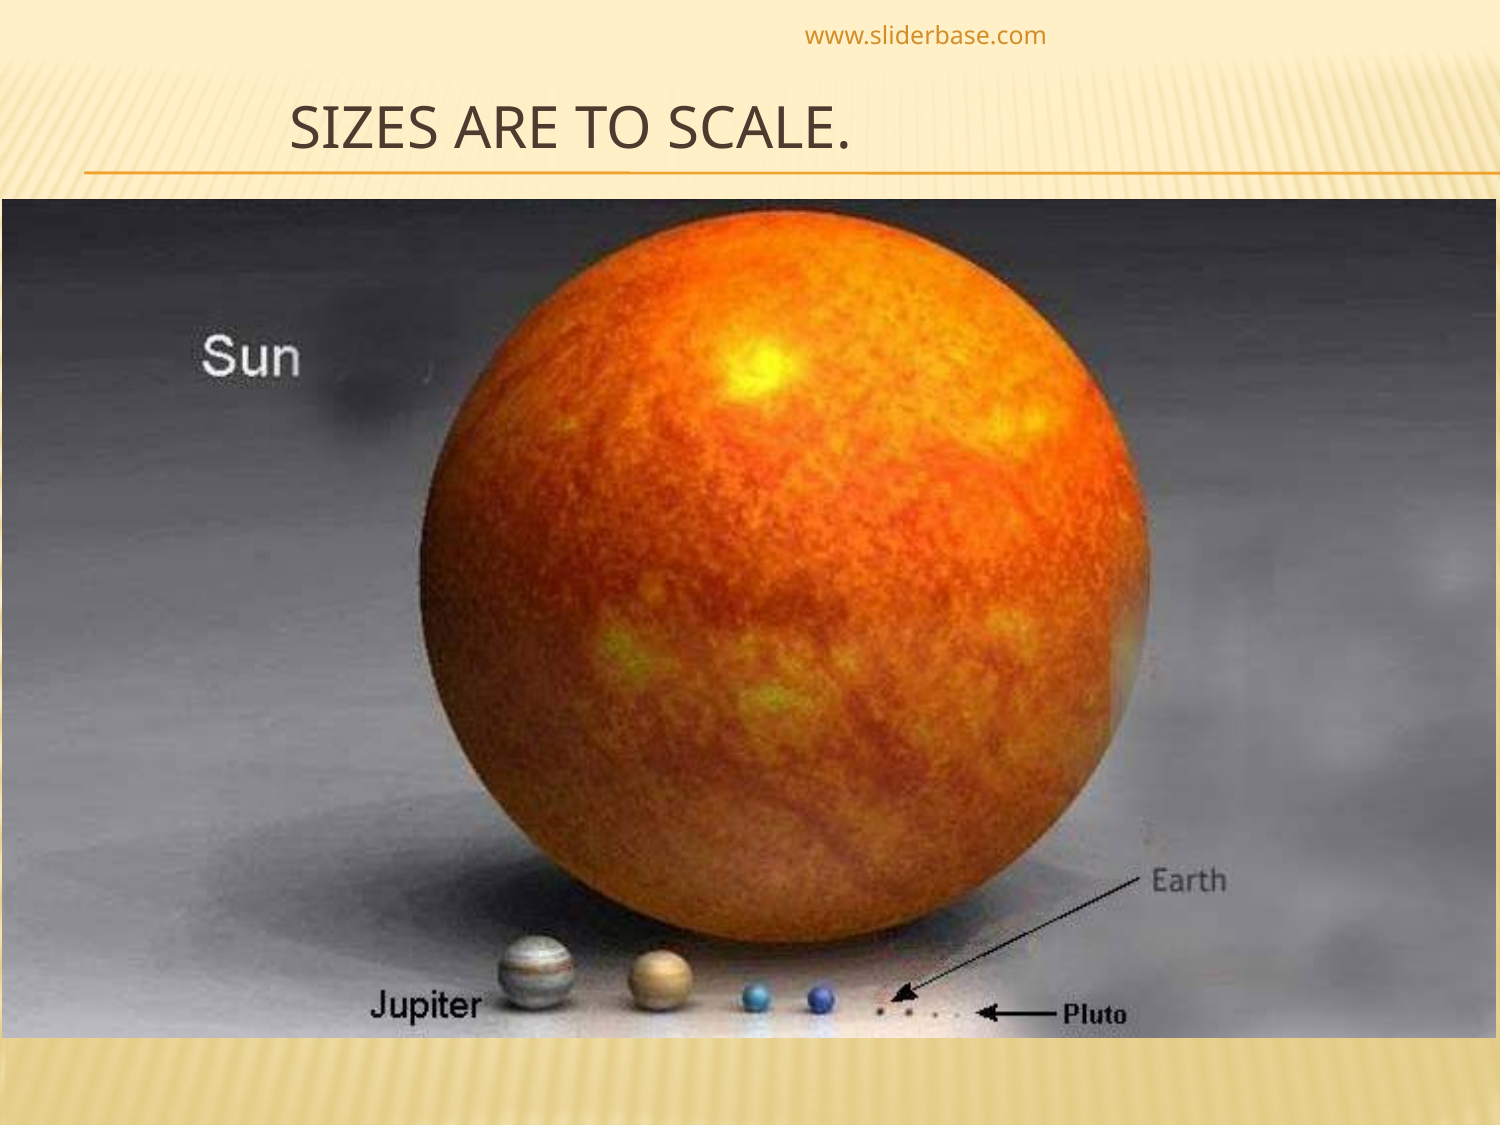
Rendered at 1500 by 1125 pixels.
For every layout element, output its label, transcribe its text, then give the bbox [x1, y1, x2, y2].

footer www.sliderbase.com [587, 12, 1063, 60]
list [2, 199, 1497, 1038]
title Sizes are to scale. [275, 75, 888, 175]
